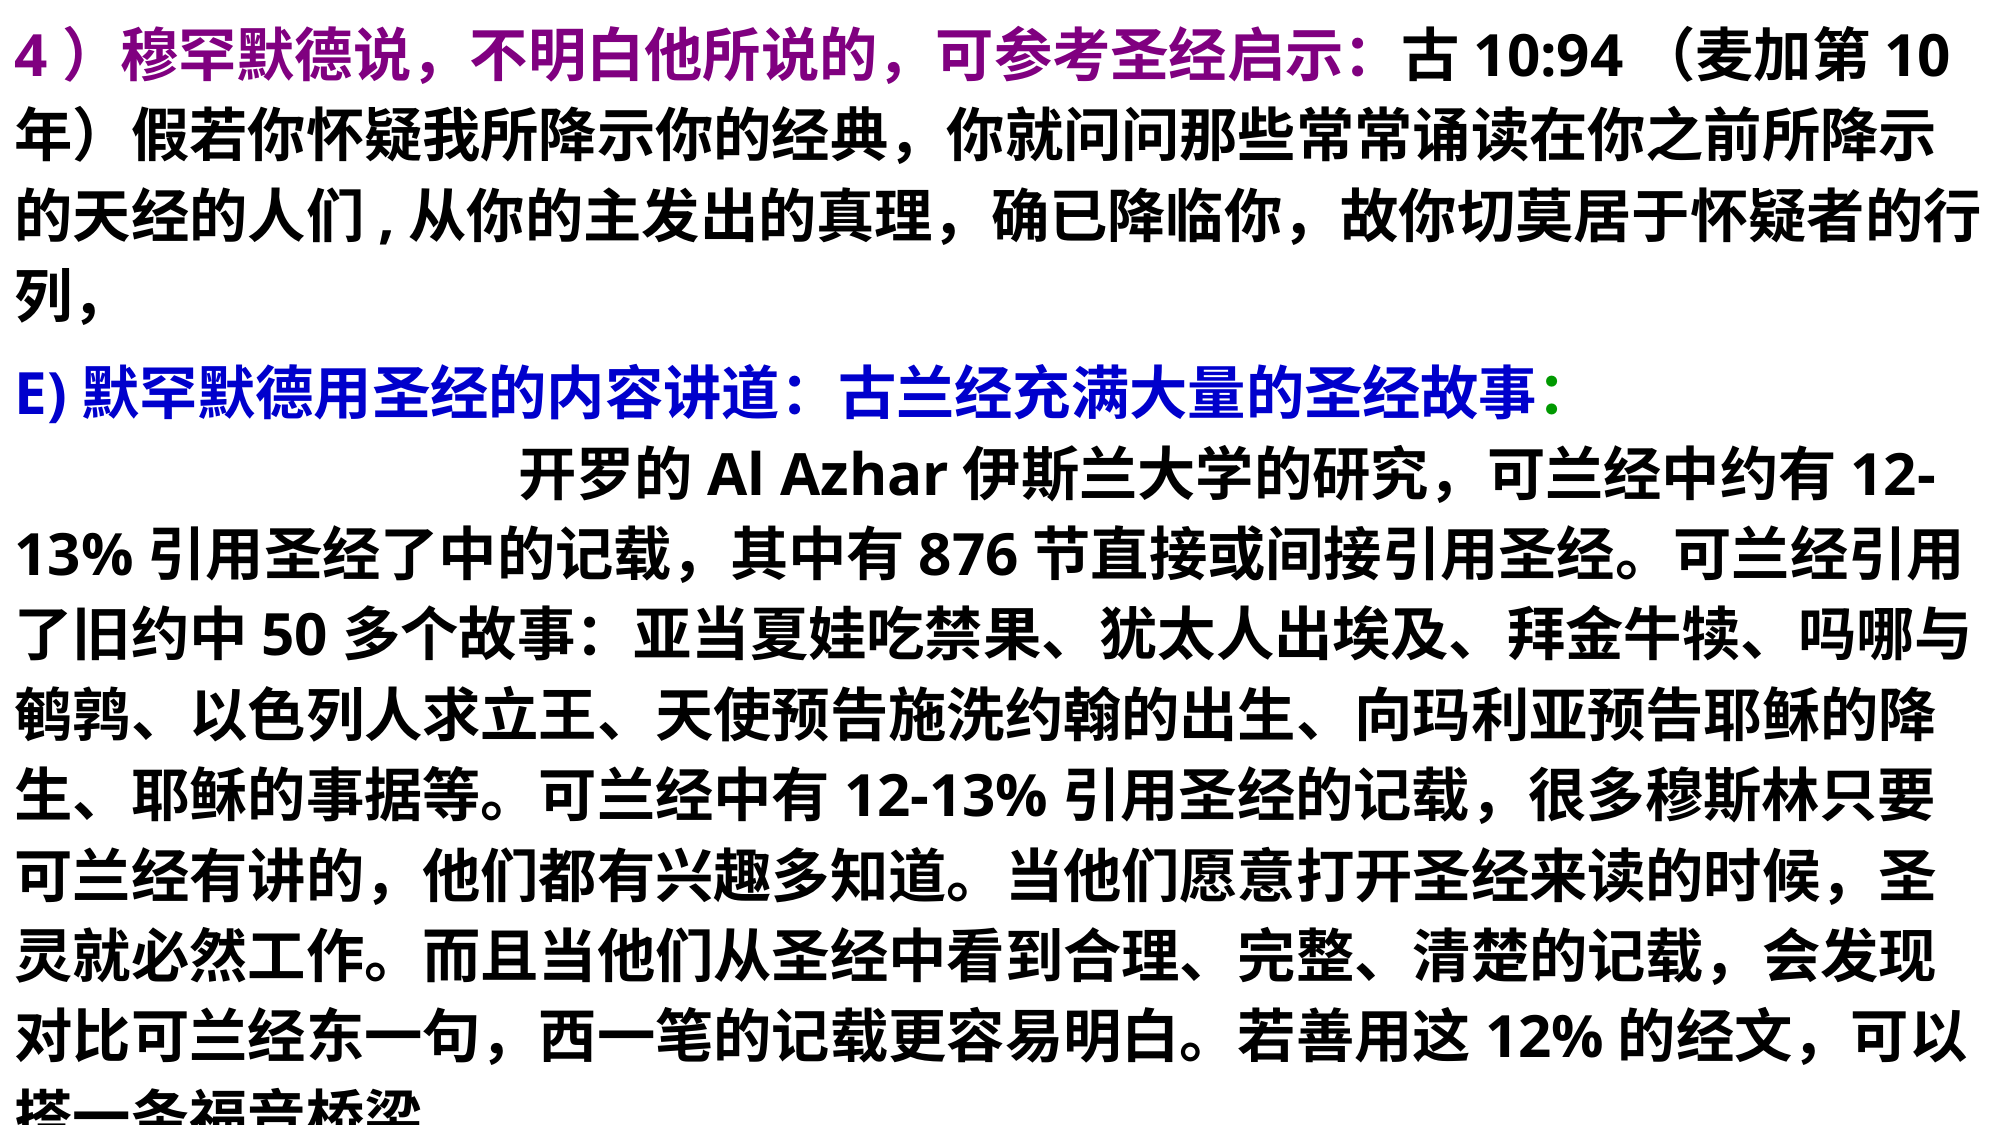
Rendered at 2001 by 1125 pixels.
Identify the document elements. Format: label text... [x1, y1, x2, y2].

text_box 4）穆罕默德说，不明白他所说的，可参考圣经启示：古10:94（麦加第10年）假若你怀疑我所降示你的经典，你就问问那些常常诵读在你之前所降示的天经的人们,从你的主发出的真理，确已降临你，故你切莫居于怀疑者的行列， E)默罕默德用圣经的内容讲道：古兰经充满大量的圣经故事： 开罗的Al Azhar伊斯兰大学的研究，可兰经中约有12-13%引用圣经了中的记载，其中有876节直接或间接引用圣经。可兰经引用了旧约中50多个故事：亚当夏娃吃禁果、犹太人出埃及、拜金牛犊、吗哪与鹌鹑、以色列人求立王、天使预告施洗约翰的出生、向玛利亚预告耶稣的降生、耶稣的事据等。可兰经中有12-13%引用圣经的记载，很多穆斯林只要可兰经有讲的，他们都有兴趣多知道。当他们愿意打开圣经来读的时候，圣灵就必然工作。而且当他们从圣经中看到合理、完整、清楚的记载，会发现对比可兰经东一句，西一笔的记载更容易明白。若善用这12%的经文，可以搭一条福音桥梁. [0, 0, 2000, 1125]
